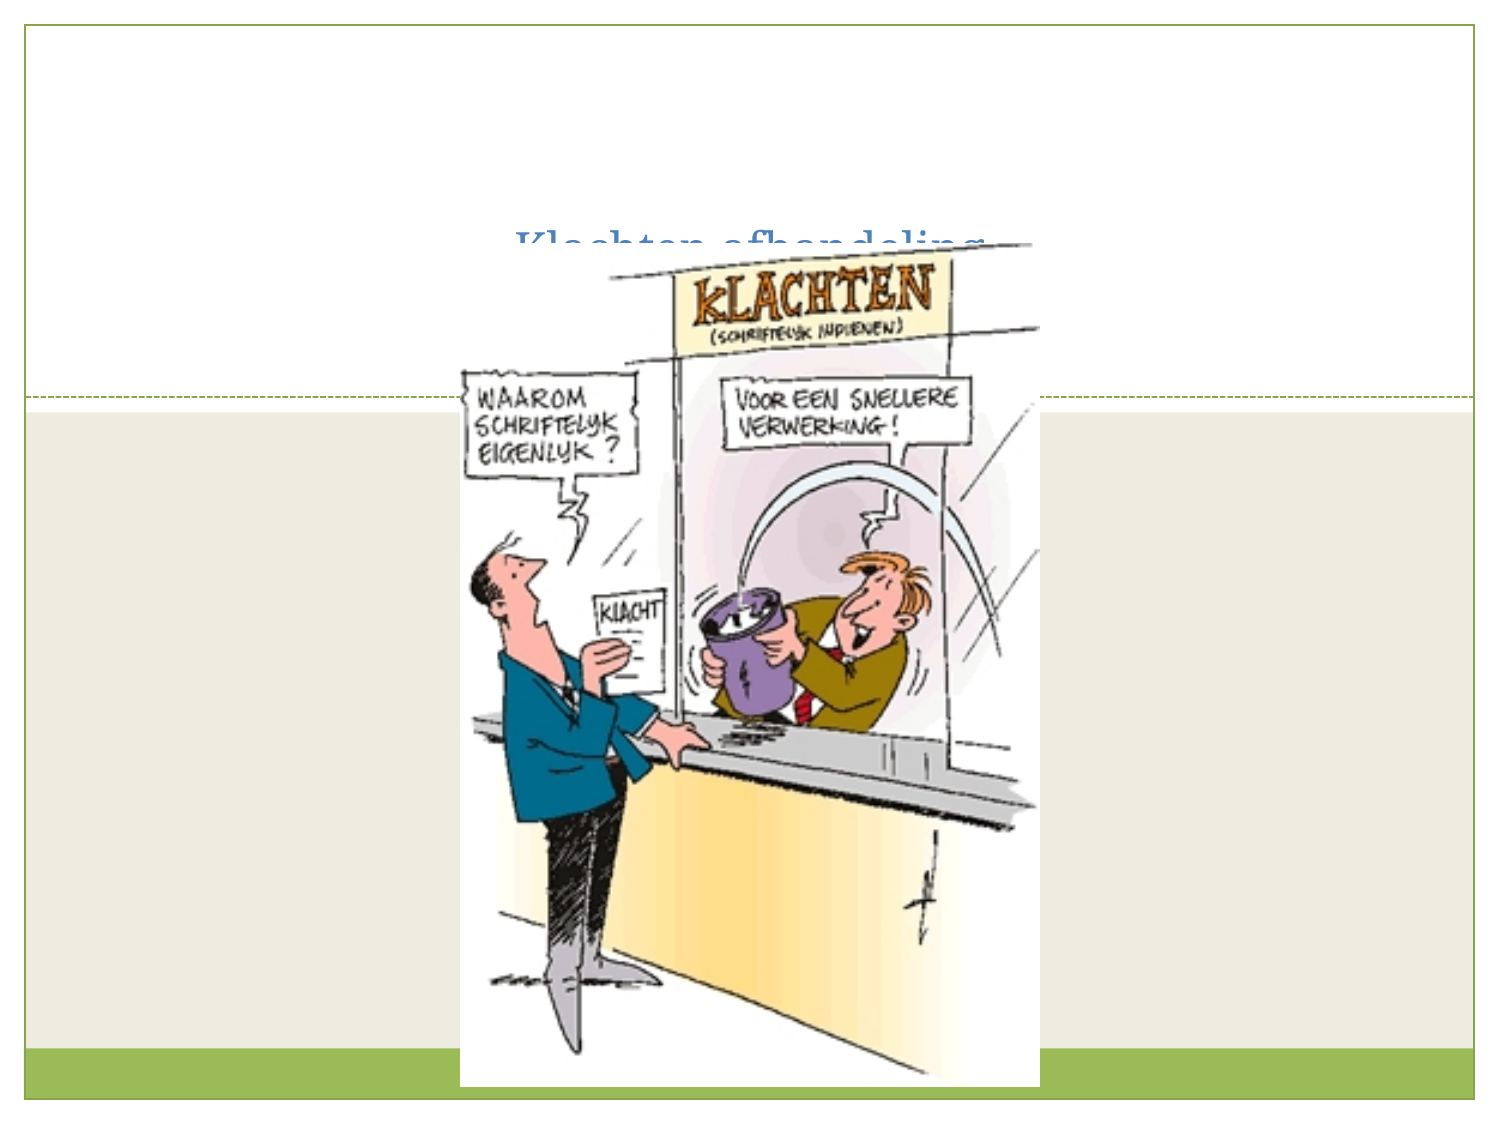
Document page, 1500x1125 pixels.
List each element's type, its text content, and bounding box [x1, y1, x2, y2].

picture [459, 243, 1040, 1087]
title Klachten afhandeling [112, 99, 1388, 388]
